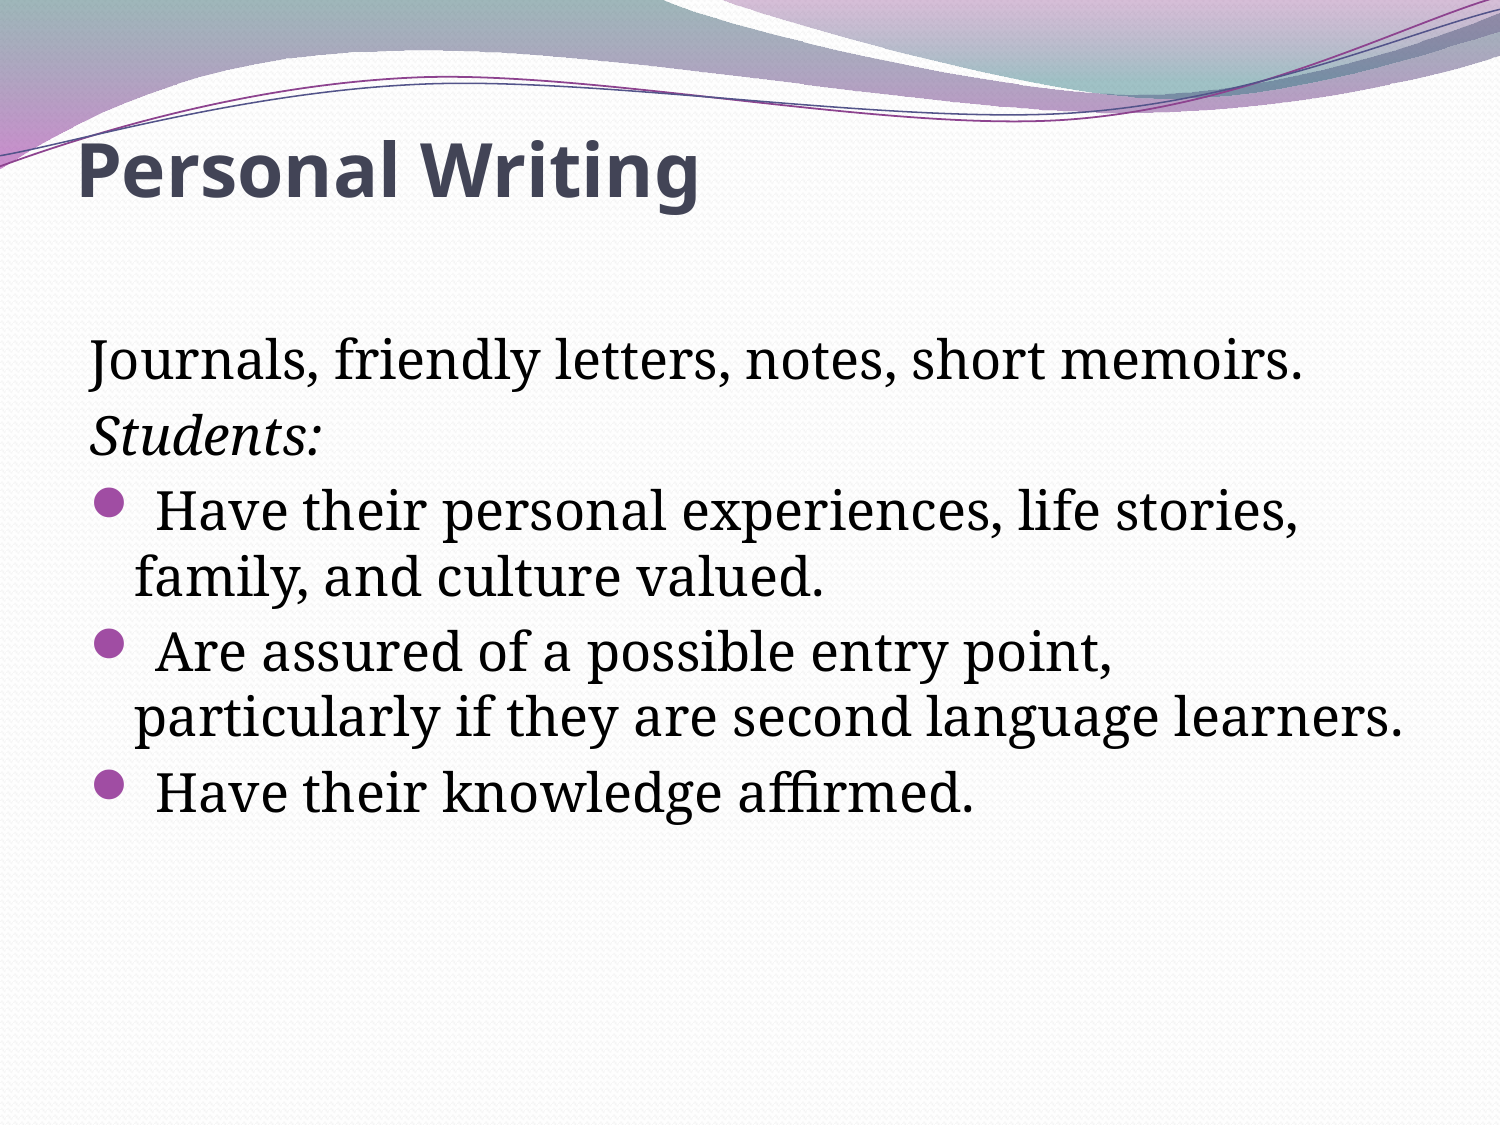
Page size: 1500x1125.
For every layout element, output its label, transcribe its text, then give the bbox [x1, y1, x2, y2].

title Personal Writing [75, 115, 1425, 303]
list Journals, friendly letters, notes, short memoirs. Students: Have their personal experiences, life stories, family, and culture valued. Are assured of a possible entry point, particularly if they are second language learners. Have their knowledge affirmed. [75, 317, 1425, 1038]
